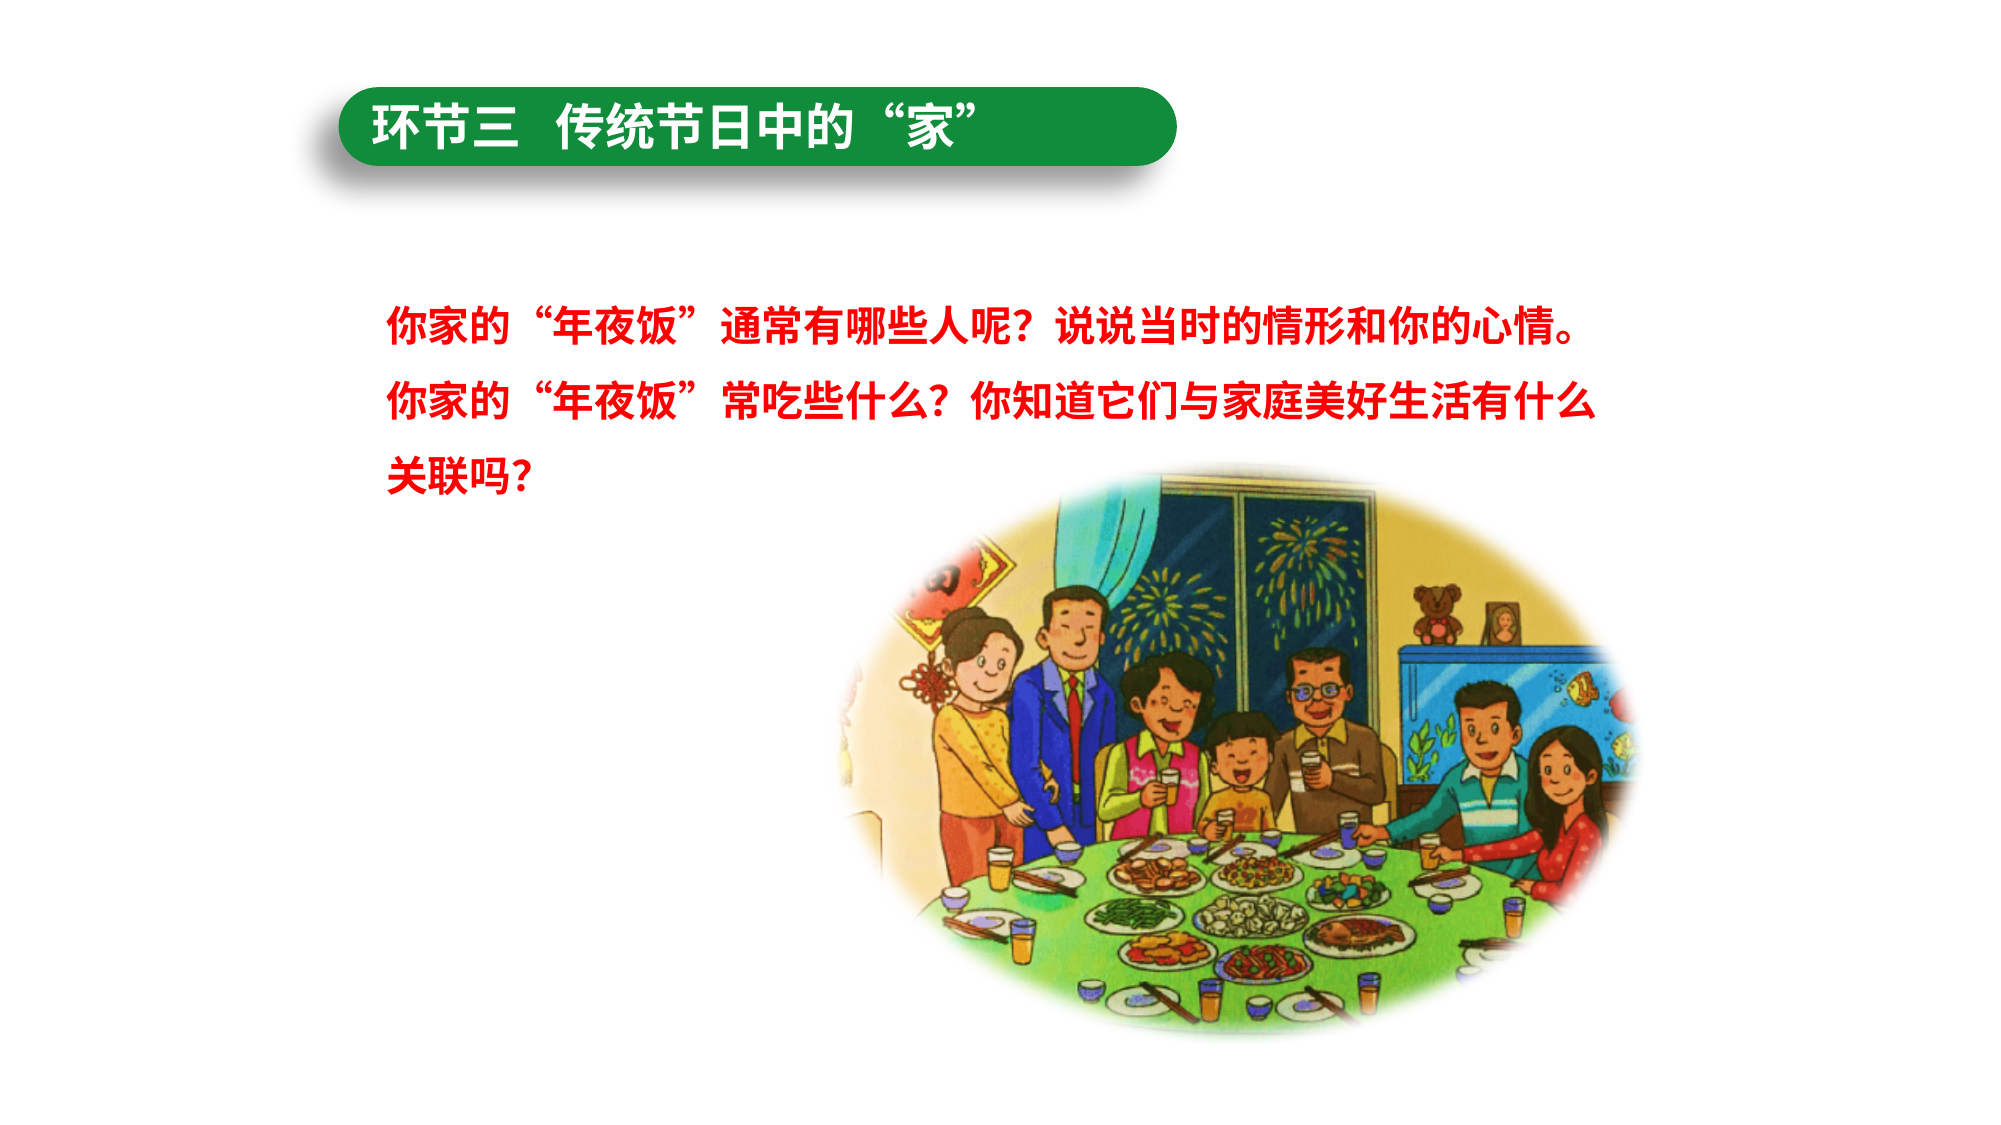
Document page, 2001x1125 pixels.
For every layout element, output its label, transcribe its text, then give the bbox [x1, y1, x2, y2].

picture [824, 455, 1647, 1048]
text_box 你家的“年夜饭”通常有哪些人呢？说说当时的情形和你的心情。 你家的“年夜饭”常吃些什么？你知道它们与家庭美好生活有什么关联吗？ [371, 267, 1647, 507]
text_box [338, 81, 1296, 170]
